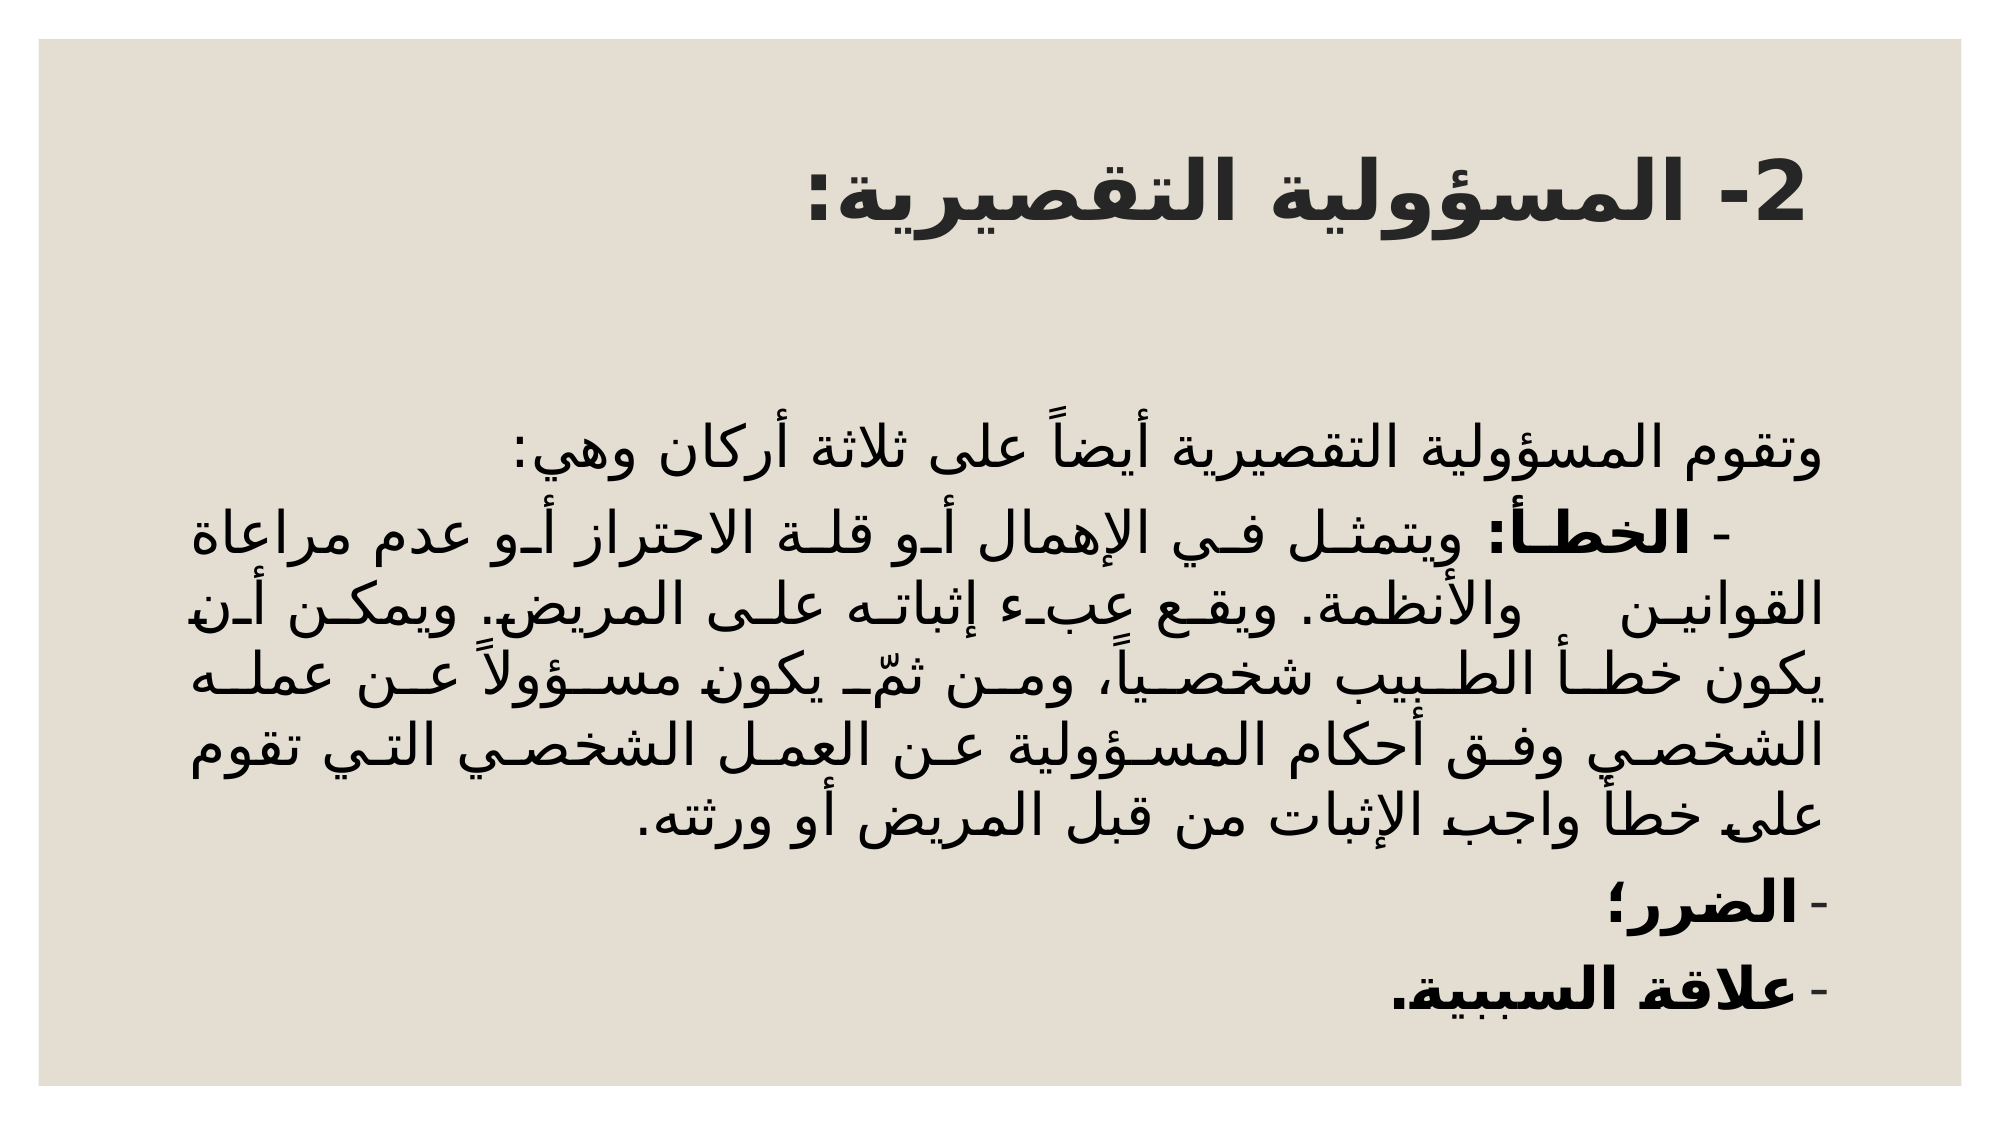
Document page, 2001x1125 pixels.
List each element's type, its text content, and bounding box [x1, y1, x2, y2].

title 2- المسؤولية التقصيرية: [174, 105, 1825, 282]
list وتقوم المسؤولية التقصيرية أيضاً على ثلاثة أركان وهي: - الخطأ: ويتمثل في الإهمال أو قلة الاحتراز أو عدم مراعاة القوانين والأنظمة. ويقع عبء إثباته على المريض. ويمكن أن يكون خطأ الطبيب شخصياً، ومن ثمّ يكون مسؤولاً عن عمله الشخصي وفق أحكام المسؤولية عن العمل الشخصي التي تقوم على خطأ واجب الإثبات من قبل المريض أو ورثته. الضرر؛ علاقة السببية. [174, 345, 1842, 1036]
